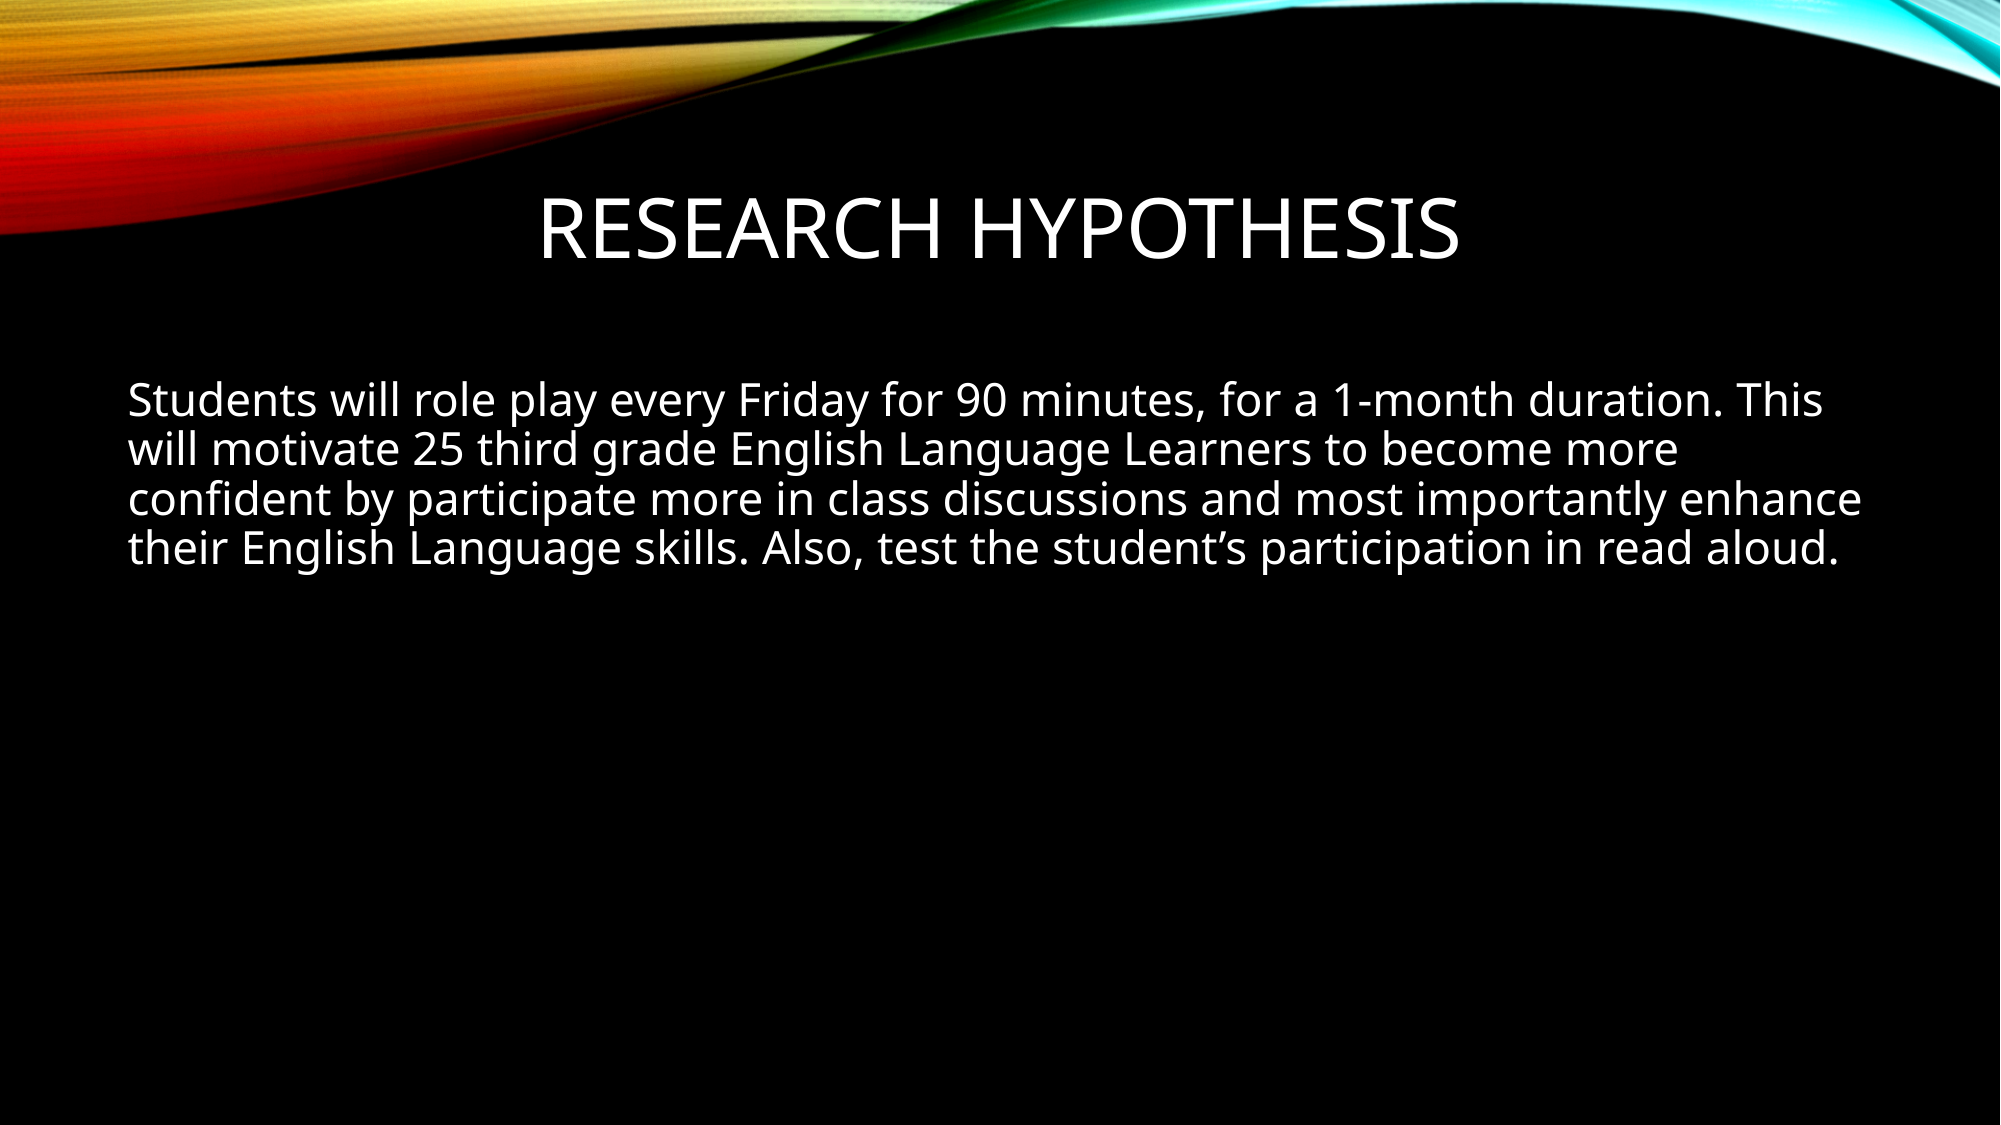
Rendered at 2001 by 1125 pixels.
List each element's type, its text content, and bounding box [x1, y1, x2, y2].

title Research Hypothesis [112, 125, 1888, 293]
picture [0, 0, 2000, 237]
list Students will role play every Friday for 90 minutes, for a 1-month duration. This will motivate 25 third grade English Language Learners to become more confident by participate more in class discussions and most importantly enhance their English Language skills. Also, test the student’s participation in read aloud. [112, 293, 1888, 1021]
